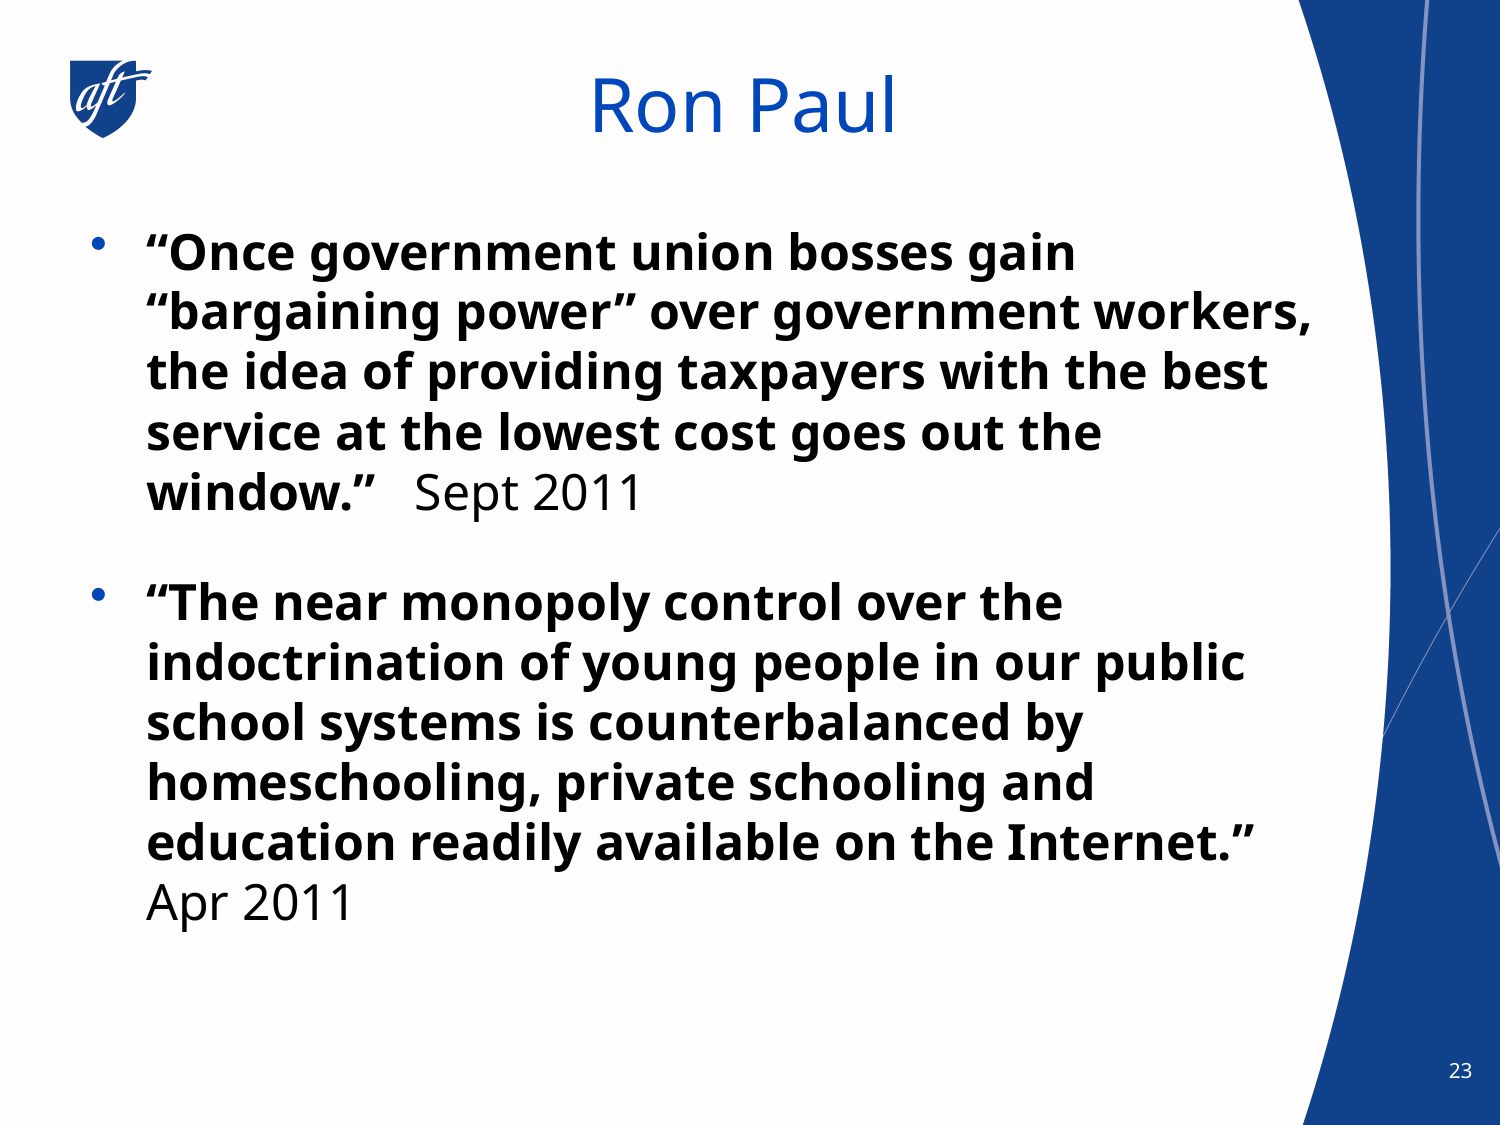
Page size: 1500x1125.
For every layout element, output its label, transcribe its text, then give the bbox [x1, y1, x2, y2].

picture [0, 0, 1500, 1125]
list “Once government union bosses gain “bargaining power” over government workers, the idea of providing taxpayers with the best service at the lowest cost goes out the window.” Sept 2011 “The near monopoly control over the indoctrination of young people in our public school systems is counterbalanced by homeschooling, private schooling and education readily available on the Internet.” Apr 2011 [74, 212, 1351, 988]
slide_number 23 [1174, 1049, 1488, 1101]
title Ron Paul [187, 49, 1301, 188]
